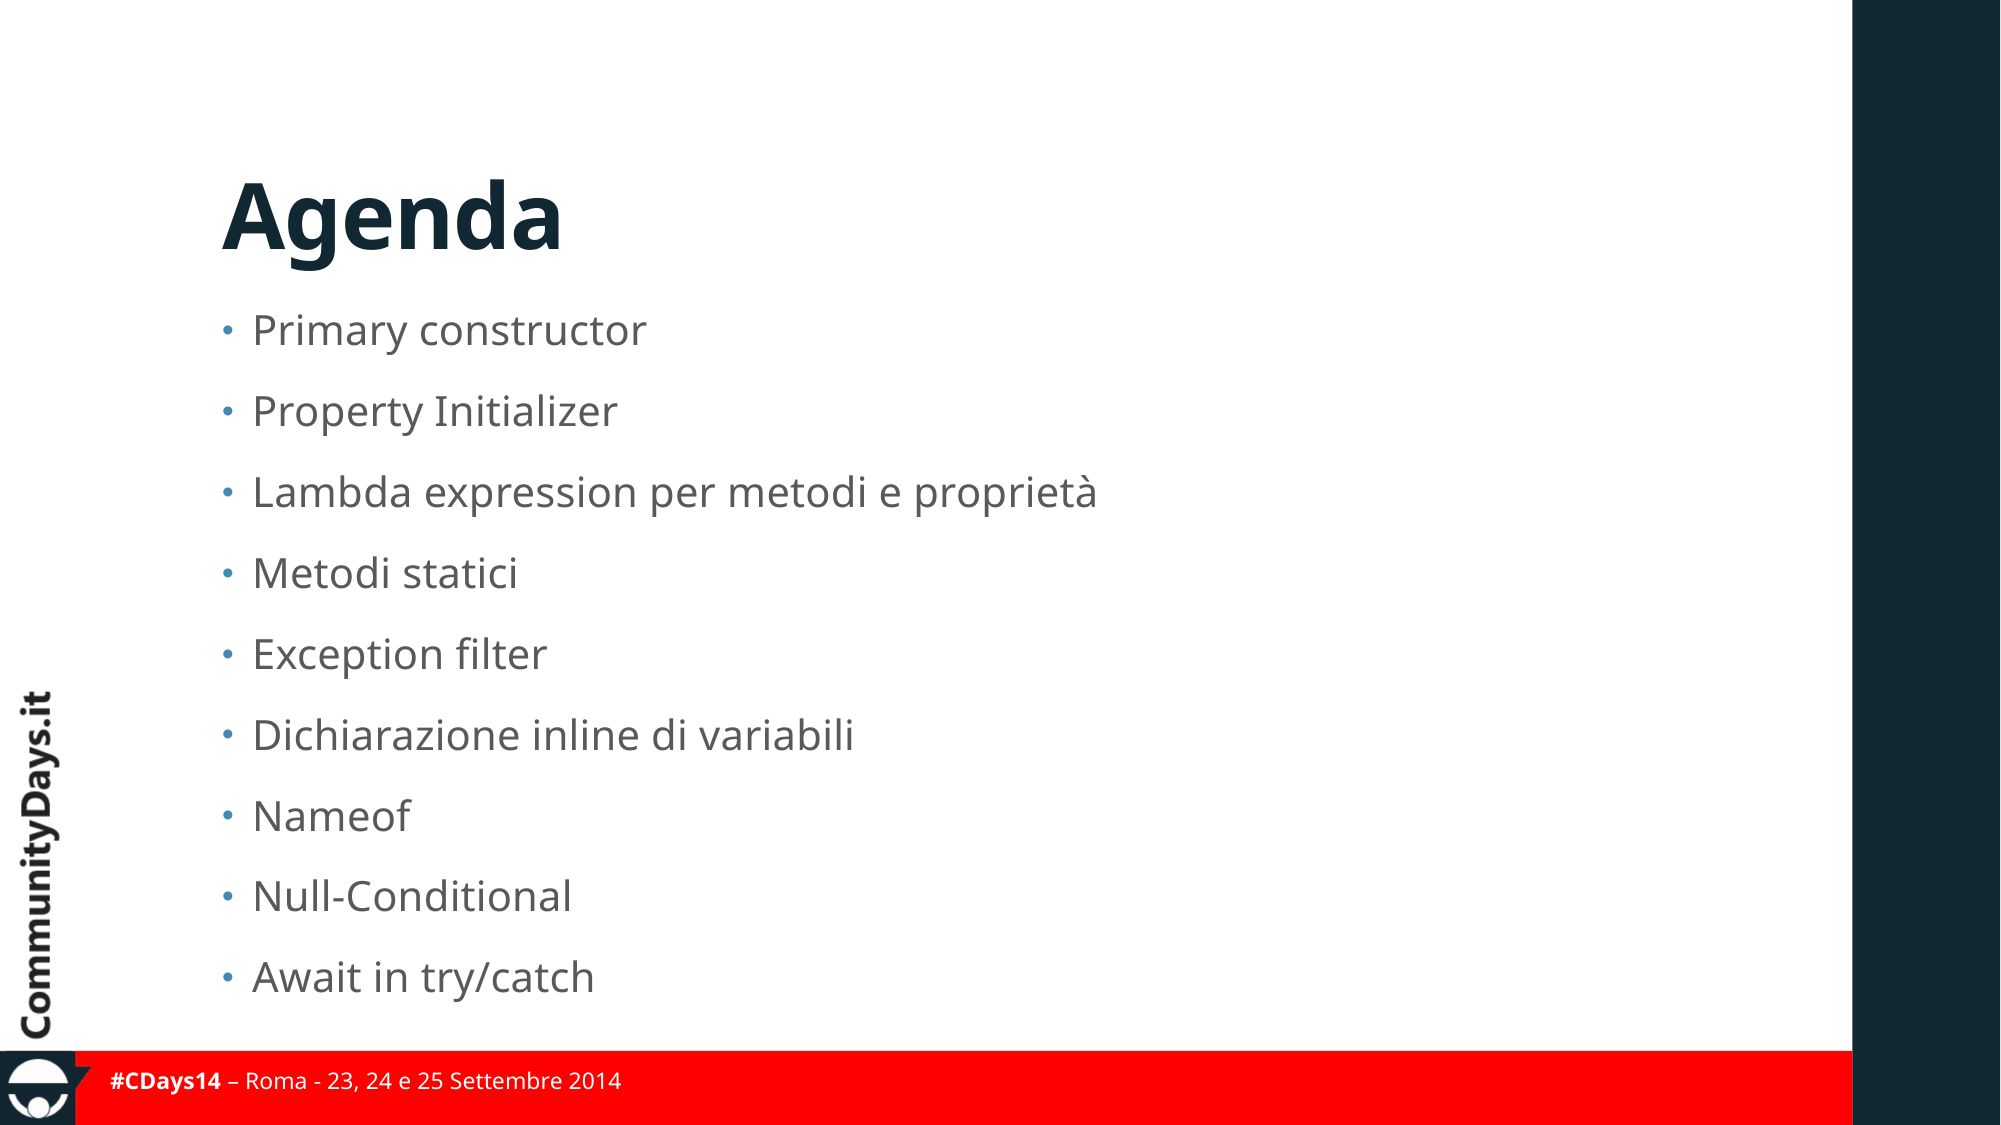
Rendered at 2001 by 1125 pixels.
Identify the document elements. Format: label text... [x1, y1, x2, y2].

title Agenda [206, 43, 1797, 278]
picture [0, 692, 90, 1125]
list Primary constructor Property Initializer Lambda expression per metodi e proprietà Metodi statici Exception filter Dichiarazione inline di variabili Nameof Null-Conditional Await in try/catch [206, 299, 1617, 1014]
